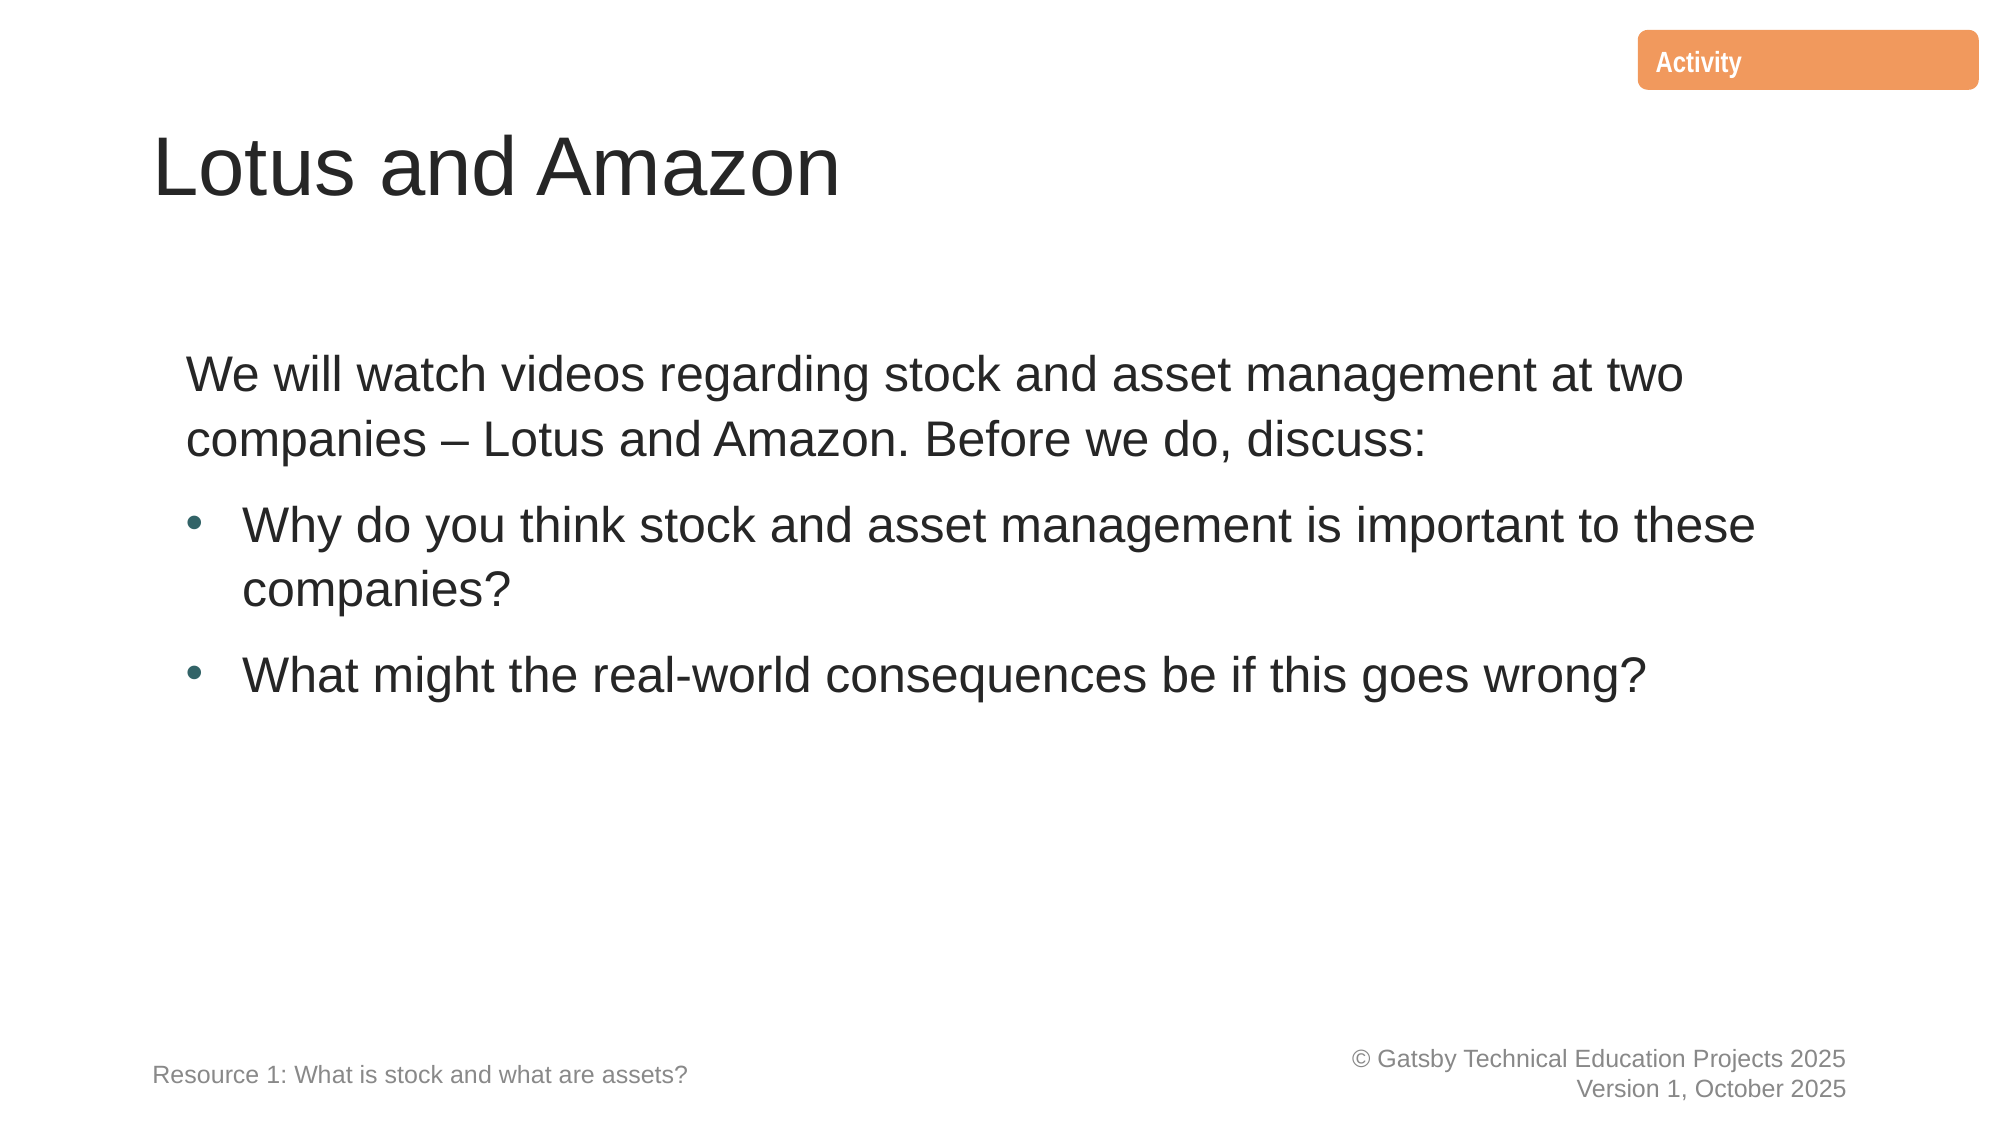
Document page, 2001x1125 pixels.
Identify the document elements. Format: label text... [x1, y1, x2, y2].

text_box Activity [1637, 29, 1979, 90]
text_box Resource 1: What is stock and what are assets? [137, 1042, 829, 1103]
list We will watch videos regarding stock and asset management at two companies – Lotus and Amazon. Before we do, discuss: Why do you think stock and asset management is important to these companies? What might the real-world consequences be if this goes wrong? [137, 307, 1808, 1020]
title Lotus and Amazon [137, 59, 1863, 278]
